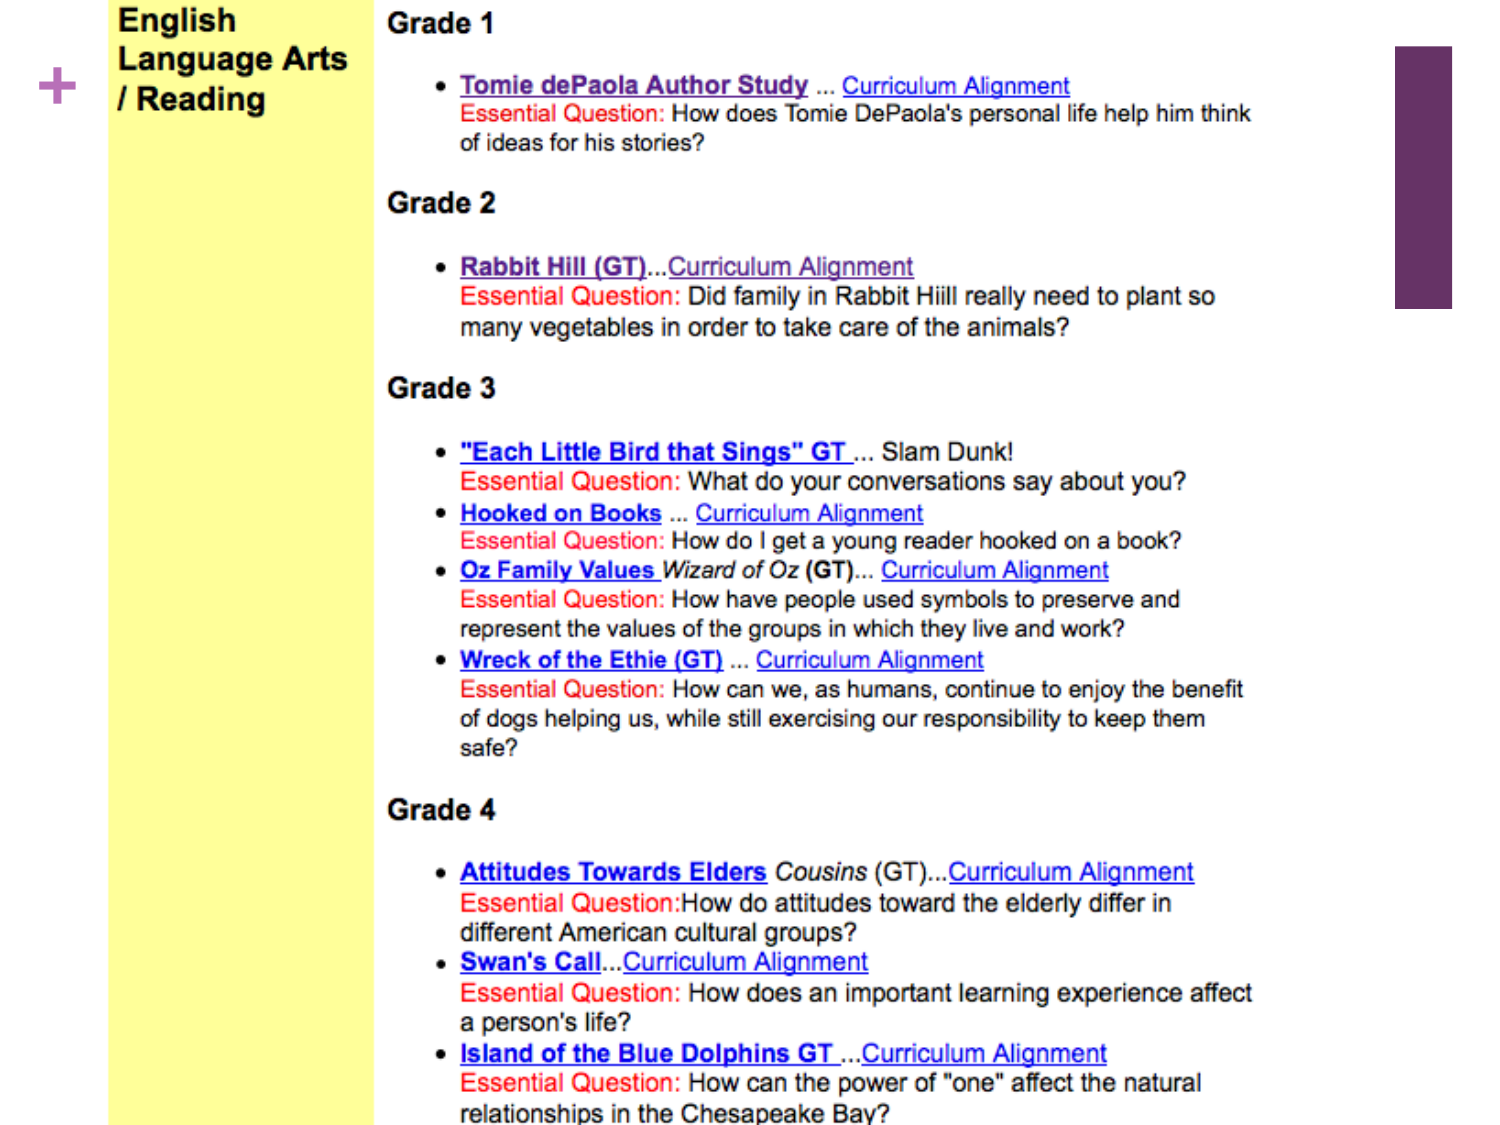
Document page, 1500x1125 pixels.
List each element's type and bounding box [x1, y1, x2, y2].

picture [104, 0, 1396, 1125]
